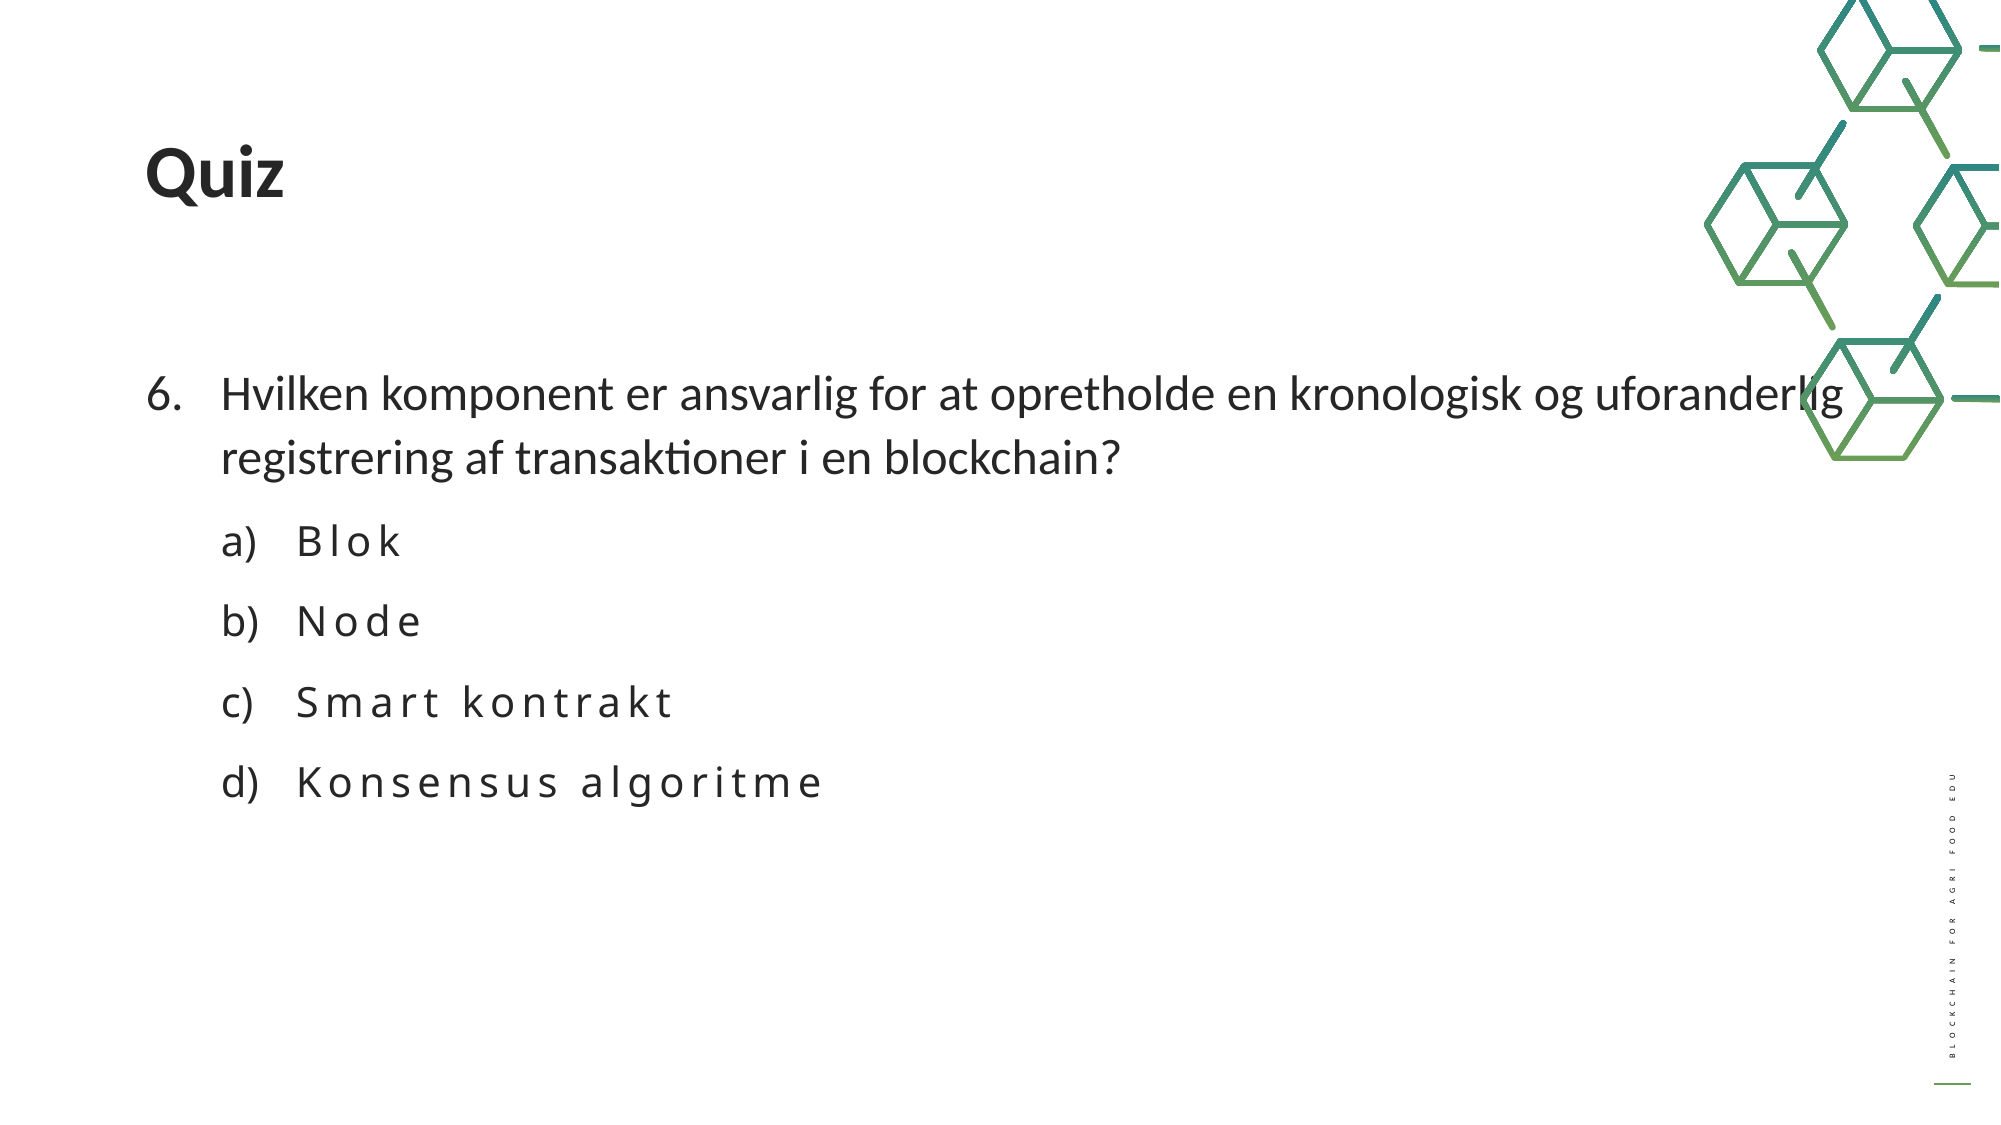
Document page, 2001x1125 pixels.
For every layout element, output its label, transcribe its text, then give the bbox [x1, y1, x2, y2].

list Hvilken komponent er ansvarlig for at opretholde en kronologisk og uforanderlig registrering af transaktioner i en blockchain? Blok Node Smart kontrakt Konsensus algoritme [130, 348, 1869, 1035]
list Quiz [130, 124, 1704, 337]
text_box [1704, 0, 2000, 461]
